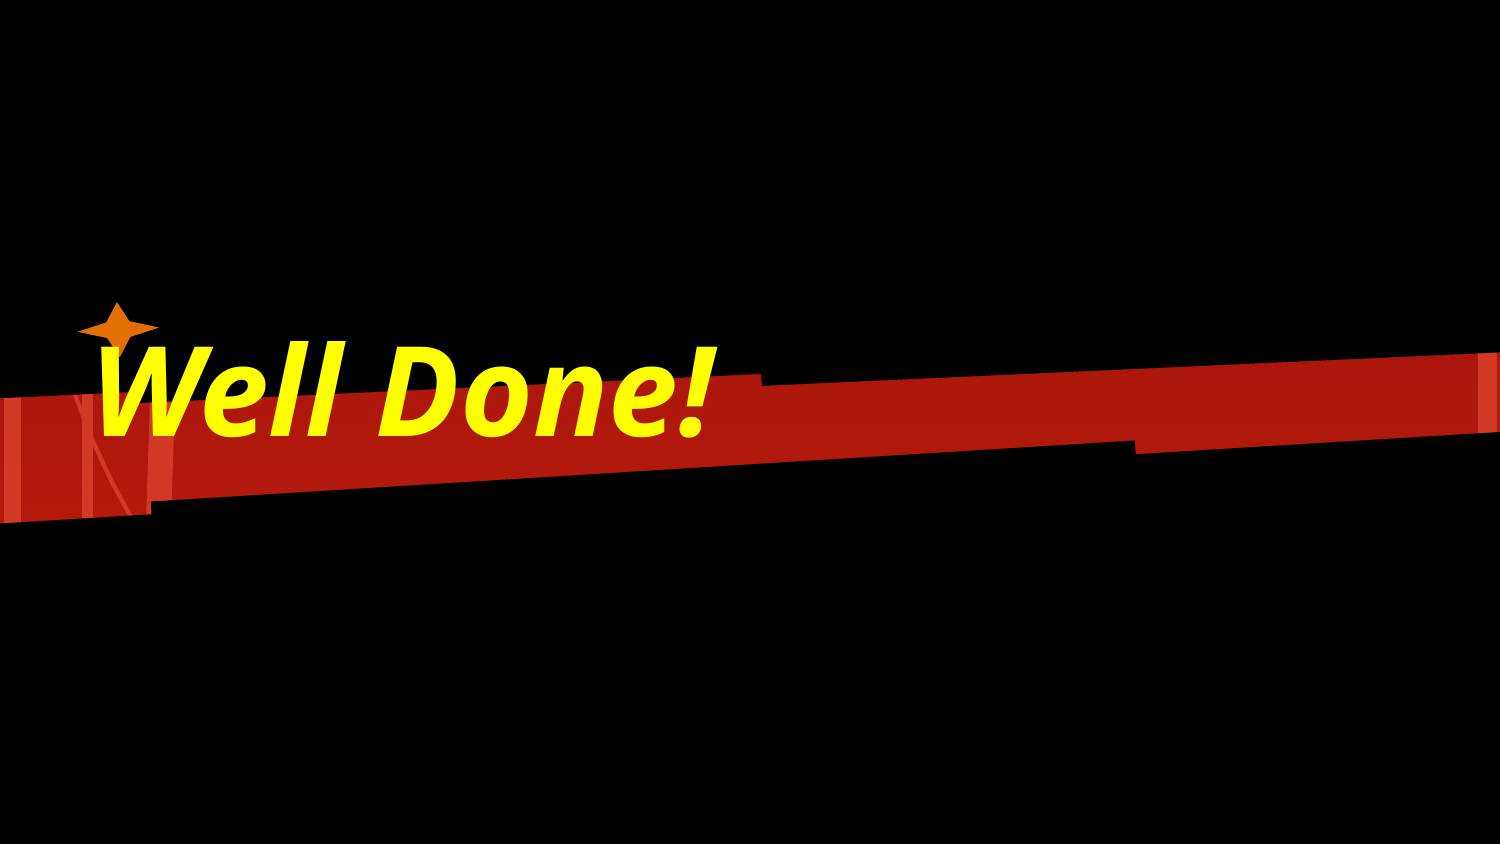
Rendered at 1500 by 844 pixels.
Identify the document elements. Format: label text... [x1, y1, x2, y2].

title Well Done! [75, 295, 1463, 477]
